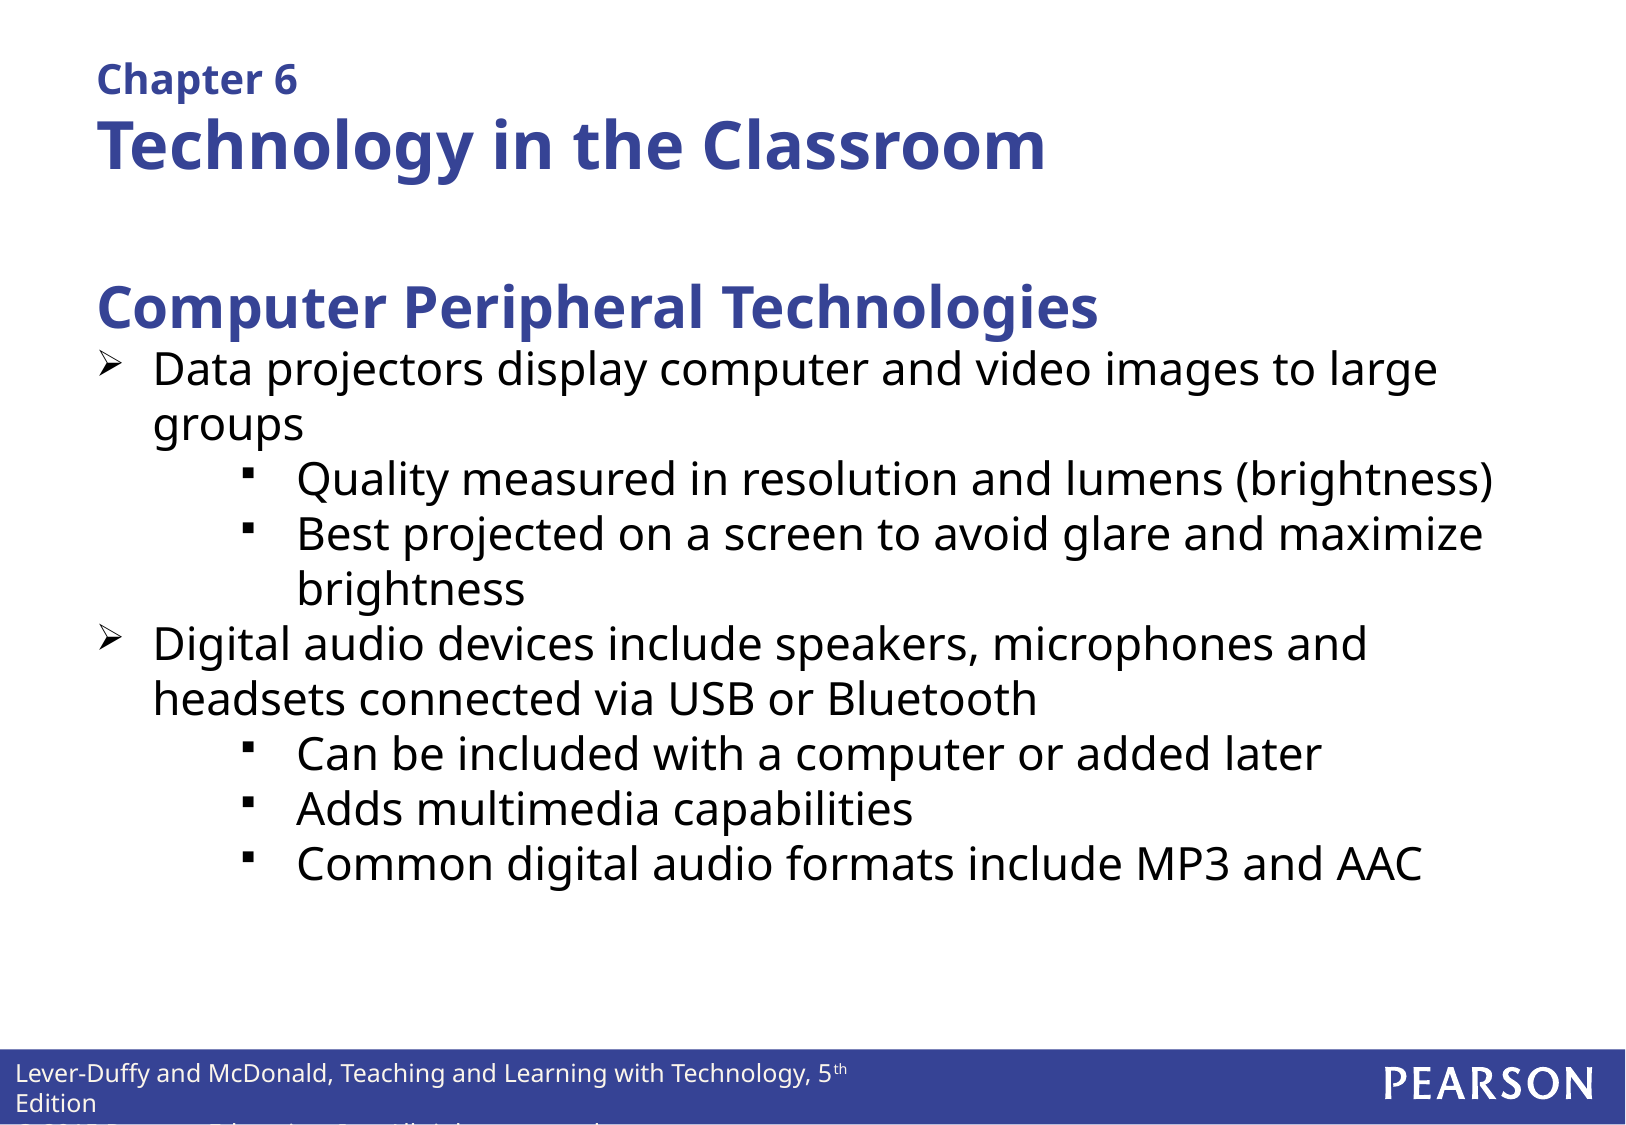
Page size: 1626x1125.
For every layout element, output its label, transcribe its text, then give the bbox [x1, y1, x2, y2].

list Computer Peripheral Technologies Data projectors display computer and video images to large groups Quality measured in resolution and lumens (brightness) Best projected on a screen to avoid glare and maximize brightness Digital audio devices include speakers, microphones and headsets connected via USB or Bluetooth Can be included with a computer or added later Adds multimedia capabilities Common digital audio formats include MP3 and AAC [81, 262, 1544, 1005]
title Chapter 6 Technology in the Classroom [81, 45, 1544, 233]
